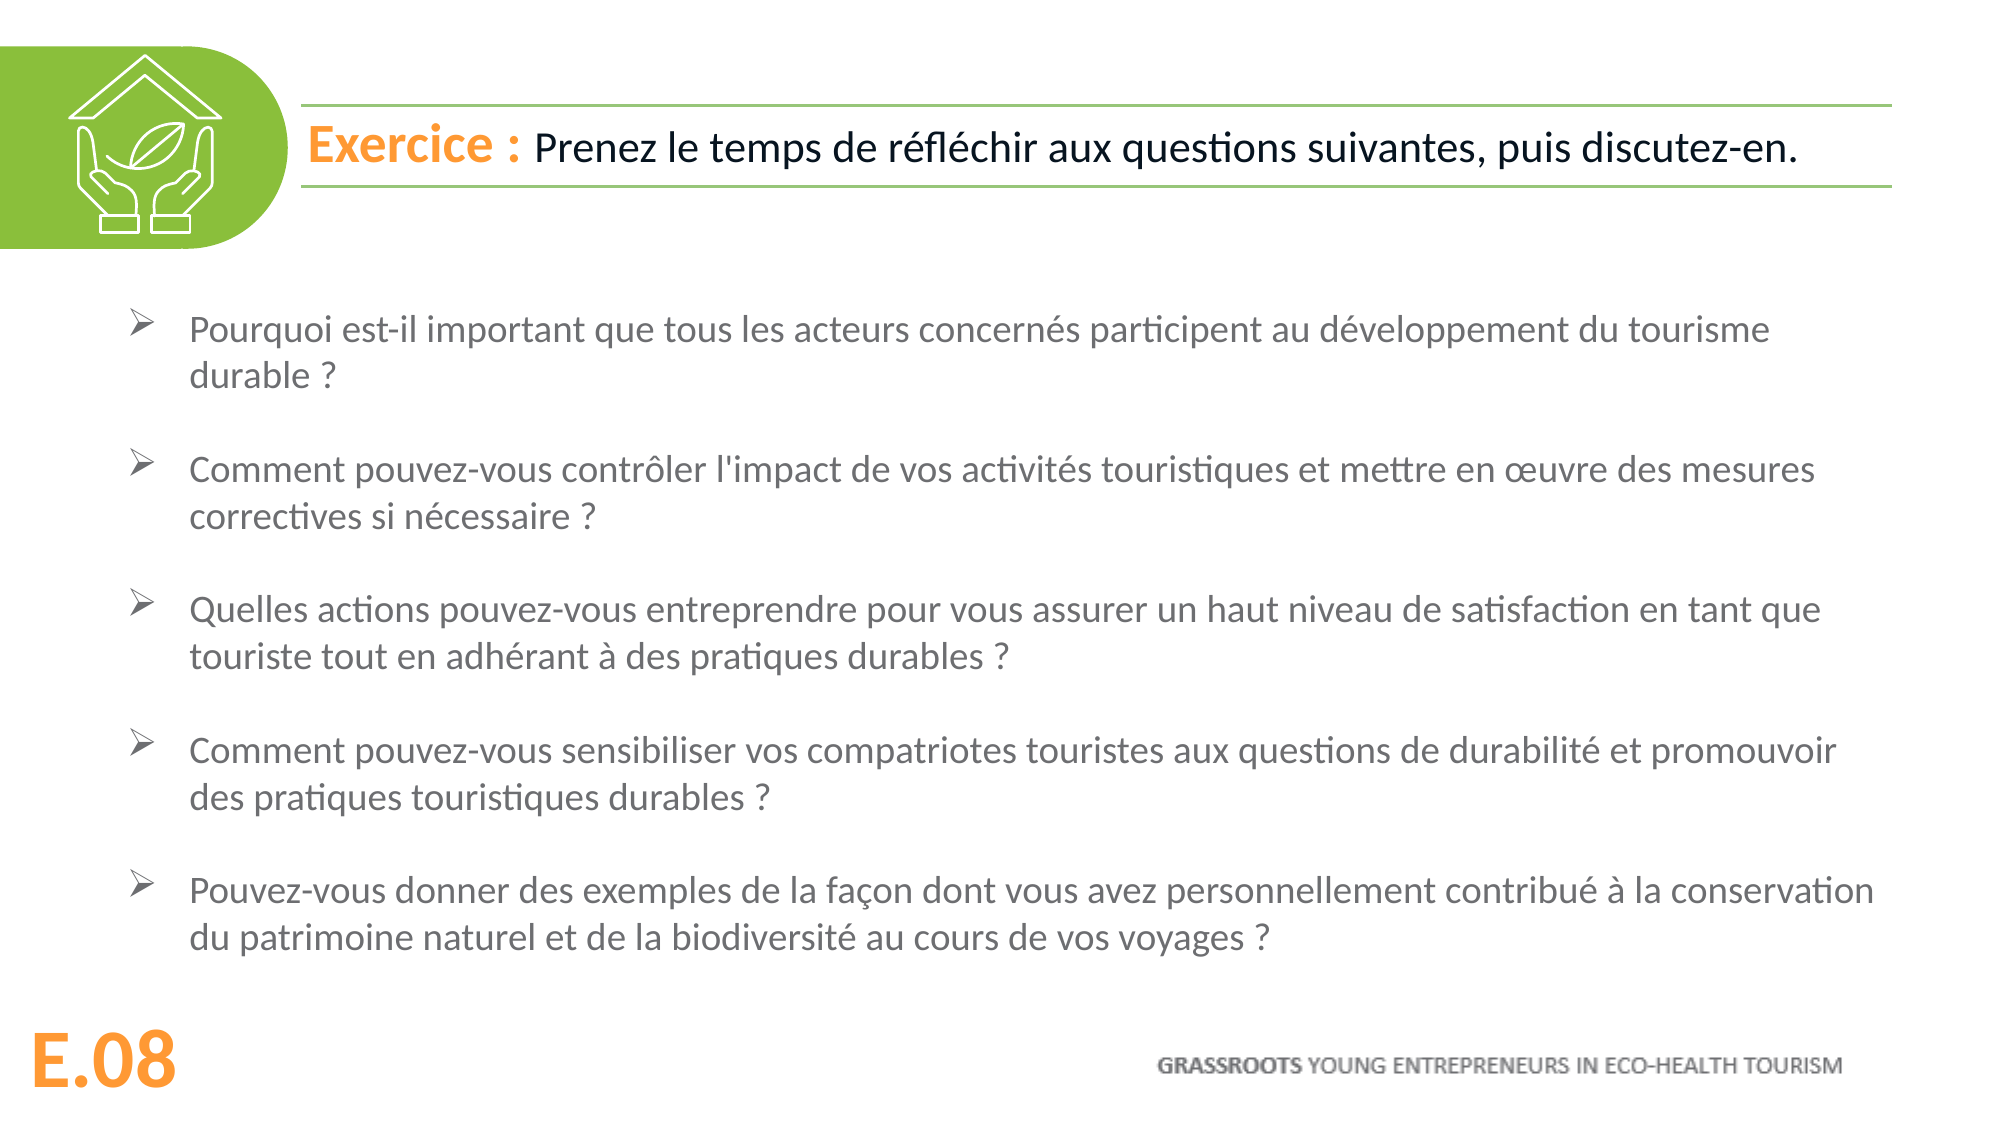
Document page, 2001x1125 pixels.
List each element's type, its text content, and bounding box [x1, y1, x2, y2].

list Pourquoi est-il important que tous les acteurs concernés participent au développement du tourisme durable ? Comment pouvez-vous contrôler l'impact de vos activités touristiques et mettre en œuvre des mesures correctives si nécessaire ? Quelles actions pouvez-vous entreprendre pour vous assurer un haut niveau de satisfaction en tant que touriste tout en adhérant à des pratiques durables ? Comment pouvez-vous sensibiliser vos compatriotes touristes aux questions de durabilité et promouvoir des pratiques touristiques durables ? Pouvez-vous donner des exemples de la façon dont vous avez personnellement contribué à la conservation du patrimoine naturel et de la biodiversité au cours de vos voyages ? [106, 283, 1904, 998]
text_box E.08 [10, 1019, 298, 1125]
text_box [68, 54, 222, 233]
text_box [0, 46, 288, 249]
picture [1137, 1045, 1852, 1091]
list Exercice : Prenez le temps de réfléchir aux questions suivantes, puis discutez-en. [287, 77, 1893, 249]
